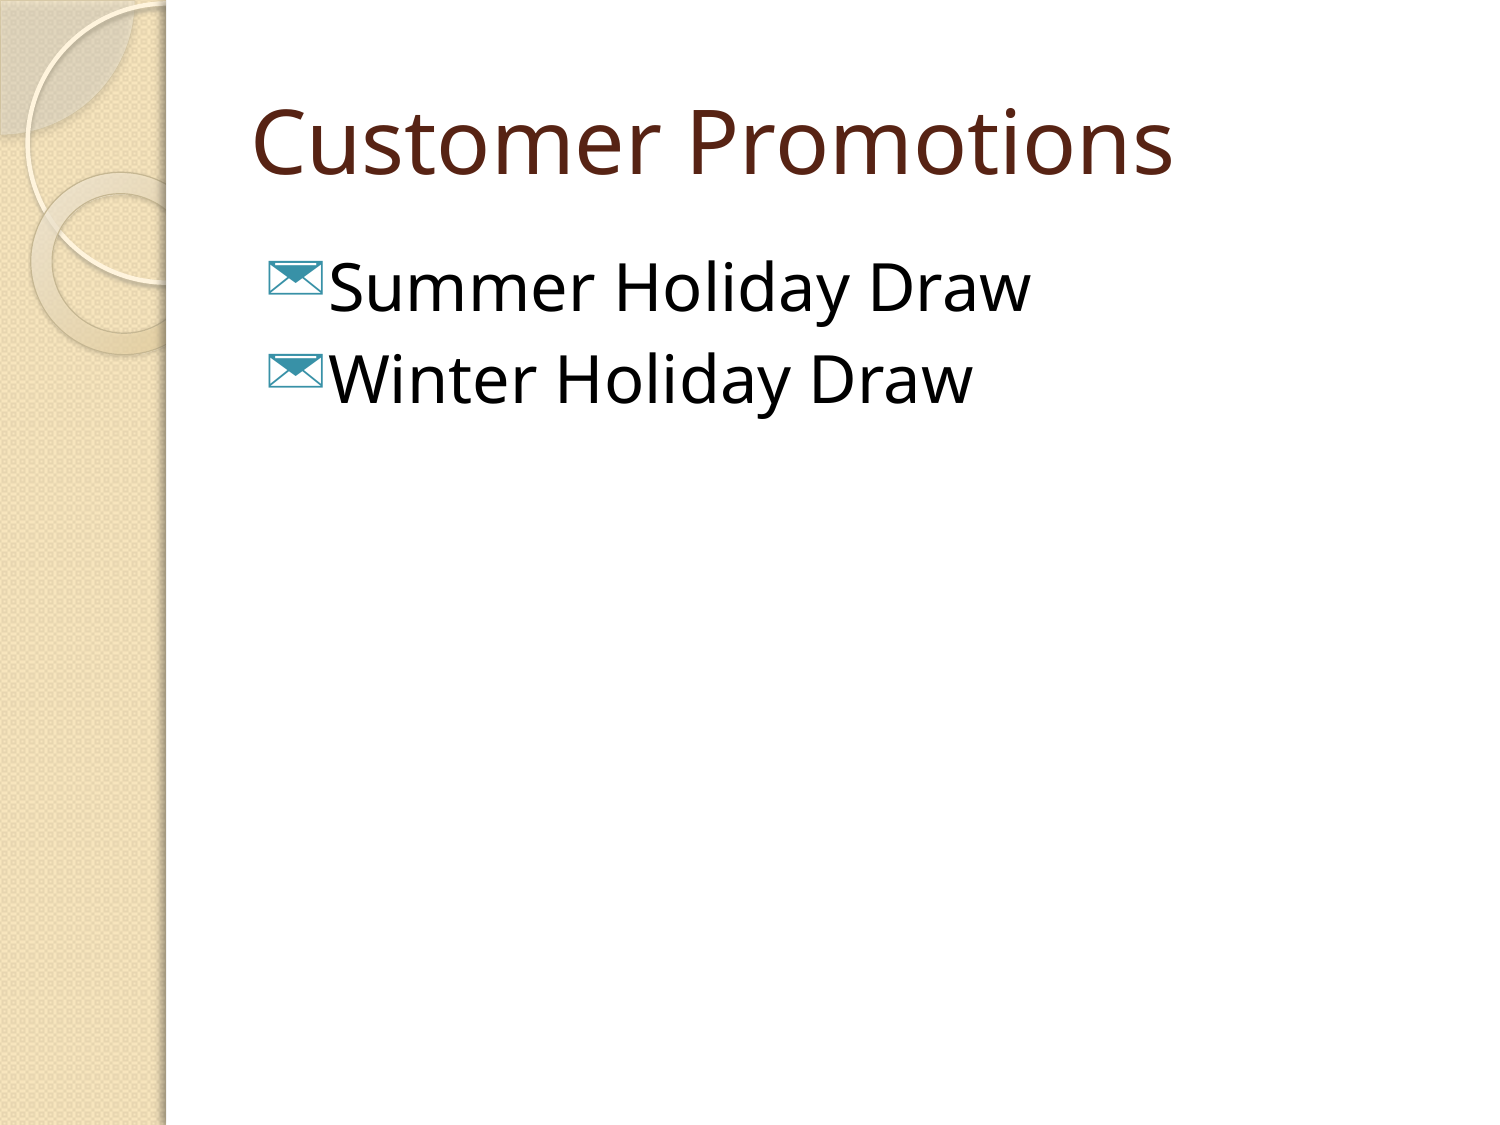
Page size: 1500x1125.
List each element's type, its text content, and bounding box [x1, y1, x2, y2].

list Summer Holiday Draw Winter Holiday Draw [235, 237, 1466, 1025]
title Customer Promotions [235, 45, 1466, 233]
